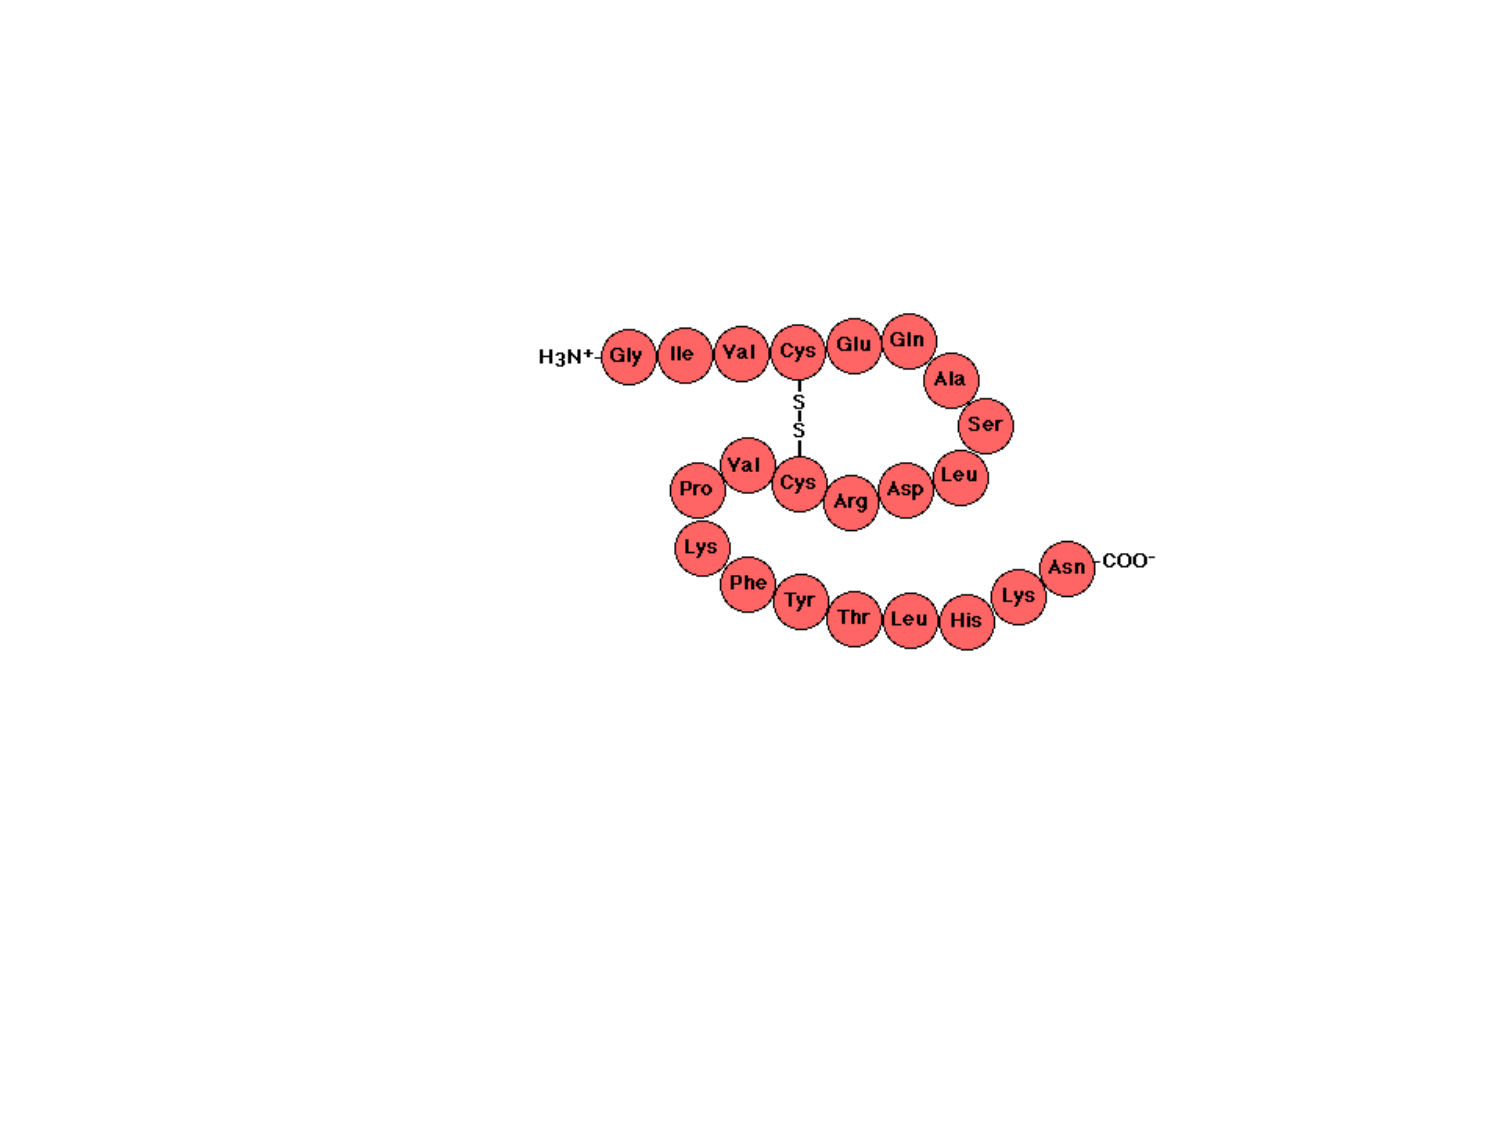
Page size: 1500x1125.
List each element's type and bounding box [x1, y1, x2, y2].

picture [537, 312, 1163, 654]
